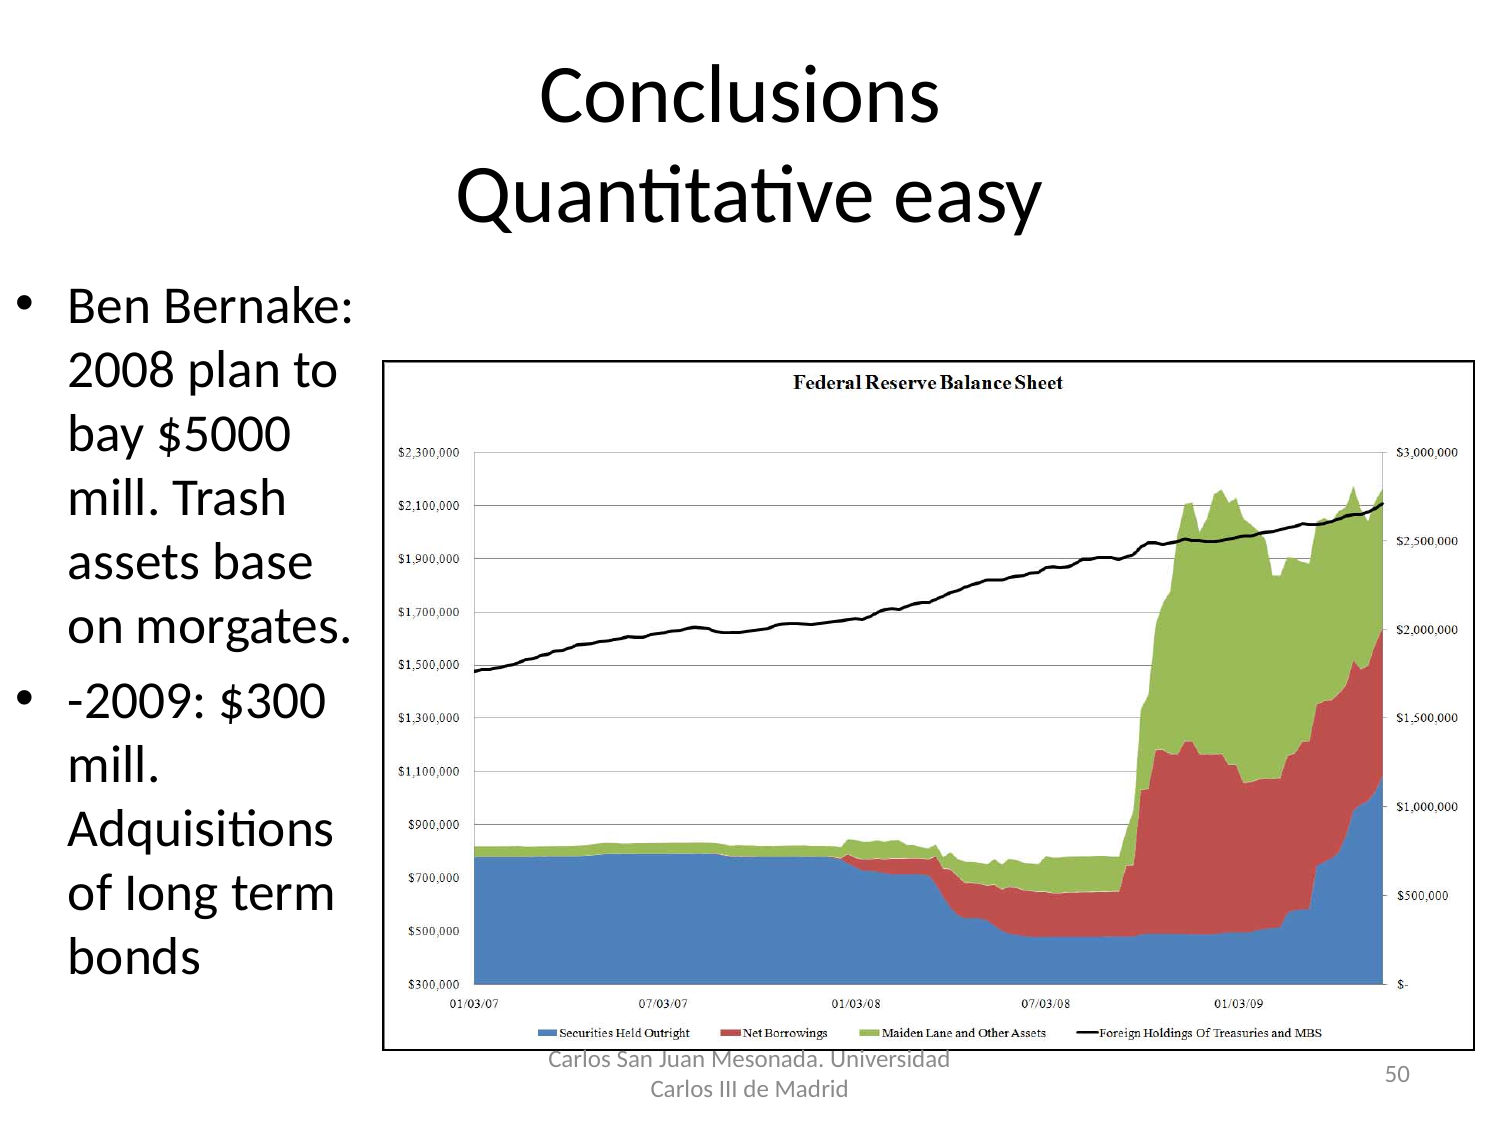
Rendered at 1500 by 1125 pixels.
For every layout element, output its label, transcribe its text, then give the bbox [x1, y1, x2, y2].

picture [383, 361, 1474, 1050]
list Ben Bernake: 2008 plan to bay $5000 mill. Trash assets base on morgates. -2009: $300 mill. Adquisitions of Iong term bonds [0, 262, 373, 1006]
slide_number 50 [1074, 1057, 1425, 1103]
footer Carlos San Juan Mesonada. Universidad Carlos III de Madrid [512, 1057, 988, 1103]
title Conclusions Quantitative easy [74, 44, 1426, 233]
